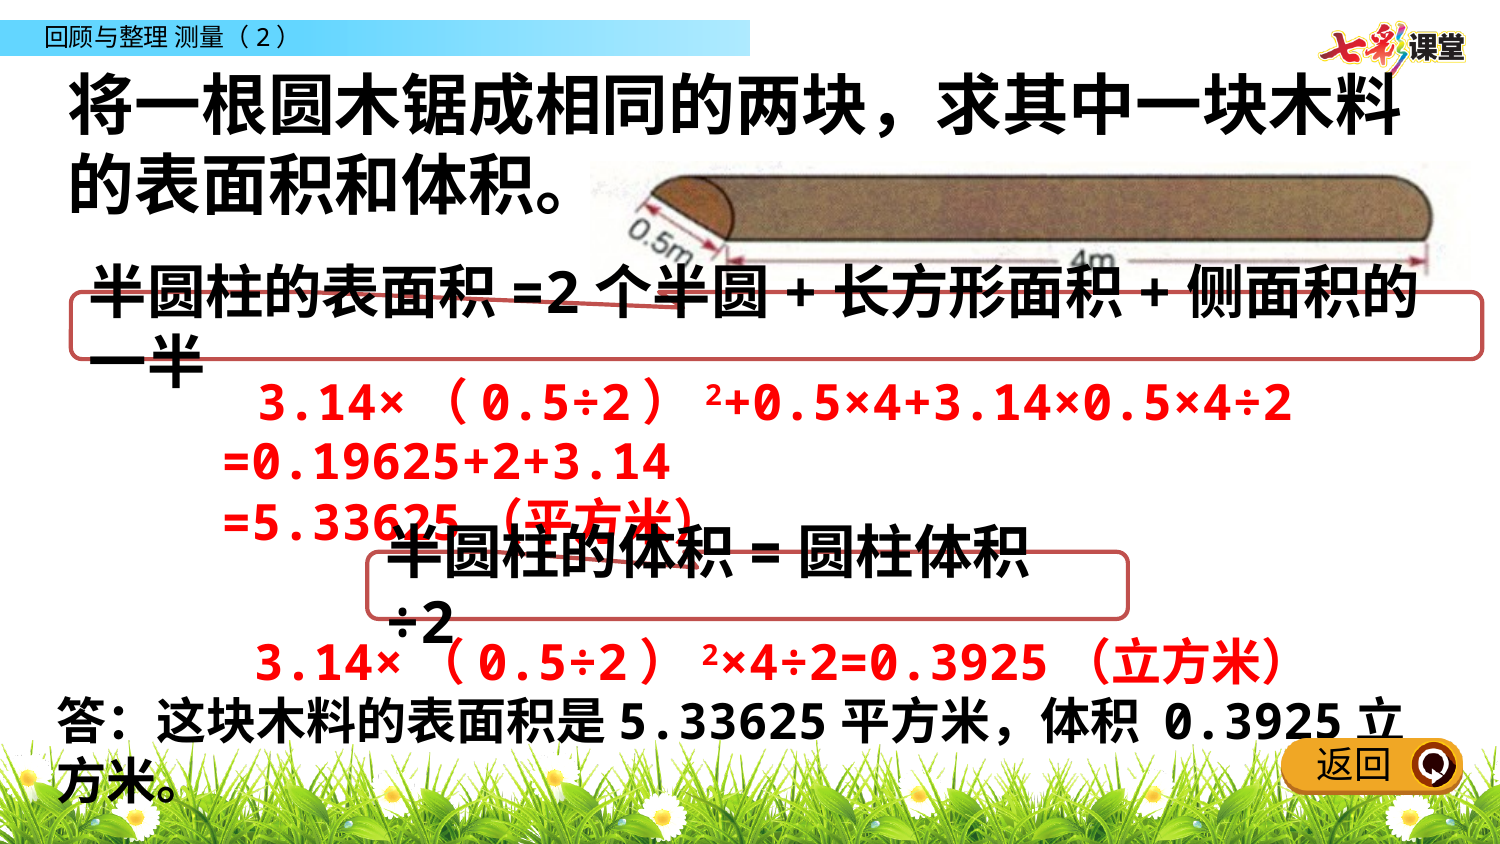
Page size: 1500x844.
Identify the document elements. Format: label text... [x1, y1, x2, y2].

text_box 半圆柱的体积=圆柱体积÷2 [365, 549, 1130, 622]
picture [0, 740, 1500, 844]
text_box 3.14×（0.5÷2）2×4÷2=0.3925（立方米） [238, 622, 1377, 681]
picture [590, 161, 1471, 281]
text_box 答：这块木料的表面积是5.33625平方米，体积 0.3925立方米。 [41, 681, 1459, 750]
picture [1316, 20, 1468, 80]
text_box =5.33625（平方米） [206, 483, 892, 562]
text_box =0.19625+2+3.14 [206, 421, 867, 483]
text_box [1281, 733, 1464, 795]
text_box 将一根圆木锯成相同的两块，求其中一块木料的表面积和体积。 [53, 55, 1436, 124]
text_box 半圆柱的表面积=2个半圆+长方形面积+侧面积的一半 [68, 289, 1485, 362]
text_box 3.14×（0.5÷2）2+0.5×4+3.14×0.5×4÷2 [242, 362, 1491, 442]
